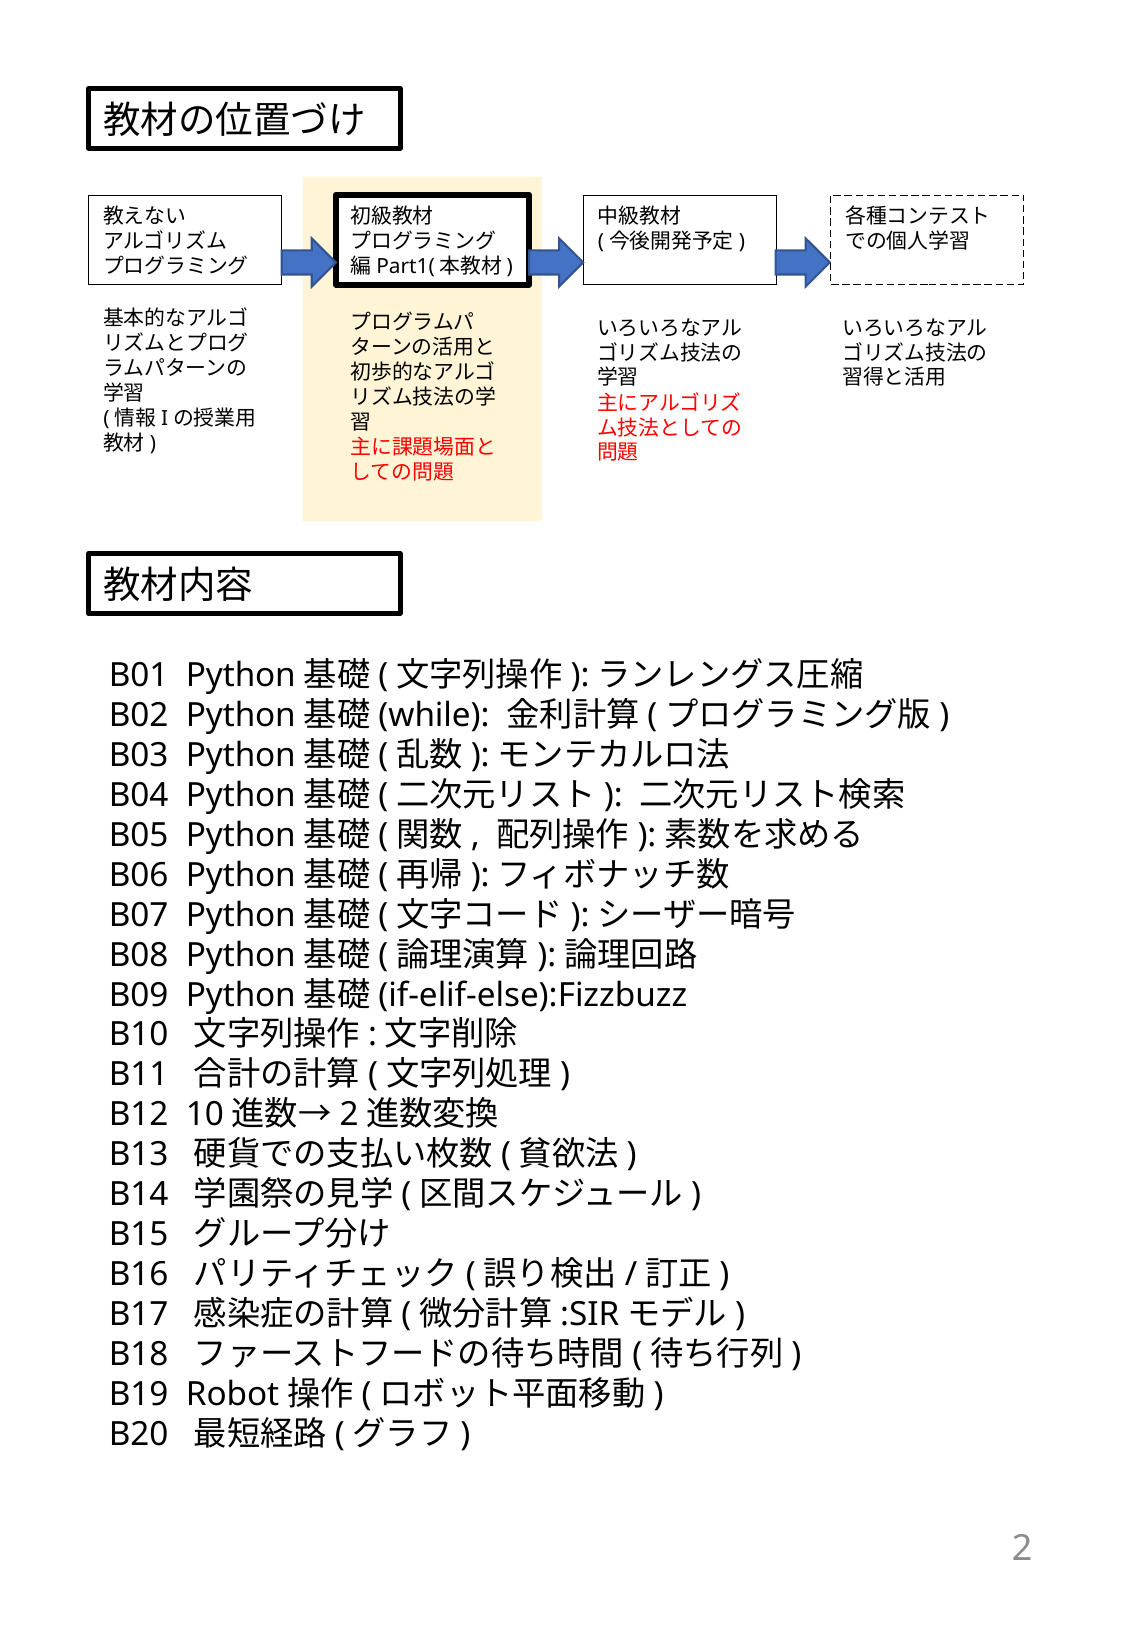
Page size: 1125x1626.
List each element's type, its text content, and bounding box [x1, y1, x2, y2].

text_box 教えない アルゴリズム プログラミング [88, 195, 282, 285]
text_box いろいろなアルゴリズム技法の習得と活用 [827, 306, 1021, 397]
slide_number 2 [794, 1506, 1048, 1593]
text_box いろいろなアルゴリズム技法の学習 主にアルゴリズム技法としての問題 [582, 306, 776, 472]
text_box 各種コンテスト での個人学習 [830, 195, 1024, 285]
text_box [302, 176, 543, 259]
text_box [280, 235, 338, 290]
text_box [774, 235, 832, 290]
text_box [302, 266, 543, 522]
text_box [528, 235, 585, 290]
text_box 基本的なアルゴリズムとプログラムパターンの学習 (情報Iの授業用教材) [88, 297, 282, 463]
text_box 中級教材 (今後開発予定) [583, 195, 777, 285]
text_box プログラムパターンの活用と初歩的なアルゴリズム技法の学習 主に課題場面としての問題 [335, 301, 530, 491]
text_box 初級教材 プログラミング編Part1(本教材) [335, 195, 530, 285]
text_box 教材の位置づけ [88, 88, 401, 149]
text_box B01 Python基礎(文字列操作):ランレングス圧縮 B02 Python基礎(while): 金利計算(プログラミング版) B03 Python基礎(乱数):モンテカルロ法 B04 Python基礎(二次元リスト): 二次元リスト検索 B05 Python基礎(関数, 配列操作):素数を求める B06 Python基礎(再帰):フィボナッチ数 B07 Python基礎(文字コード):シーザー暗号 B08 Python基礎(論理演算):論理回路 B09 Python基礎(if-elif-else):Fizzbuzz B10 文字列操作:文字削除 B11 合計の計算(文字列処理) B12 10進数→2進数変換 B13 硬貨での支払い枚数(貧欲法) B14 学園祭の見学(区間スケジュール) B15 グループ分け B16 パリティチェック(誤り検出/訂正) B17 感染症の計算(微分計算:SIRモデル) B18 ファーストフードの待ち時間(待ち行列) B19 Robot操作(ロボット平面移動) B20 最短経路(グラフ) [94, 645, 1042, 1460]
text_box 教材内容 [88, 553, 401, 614]
